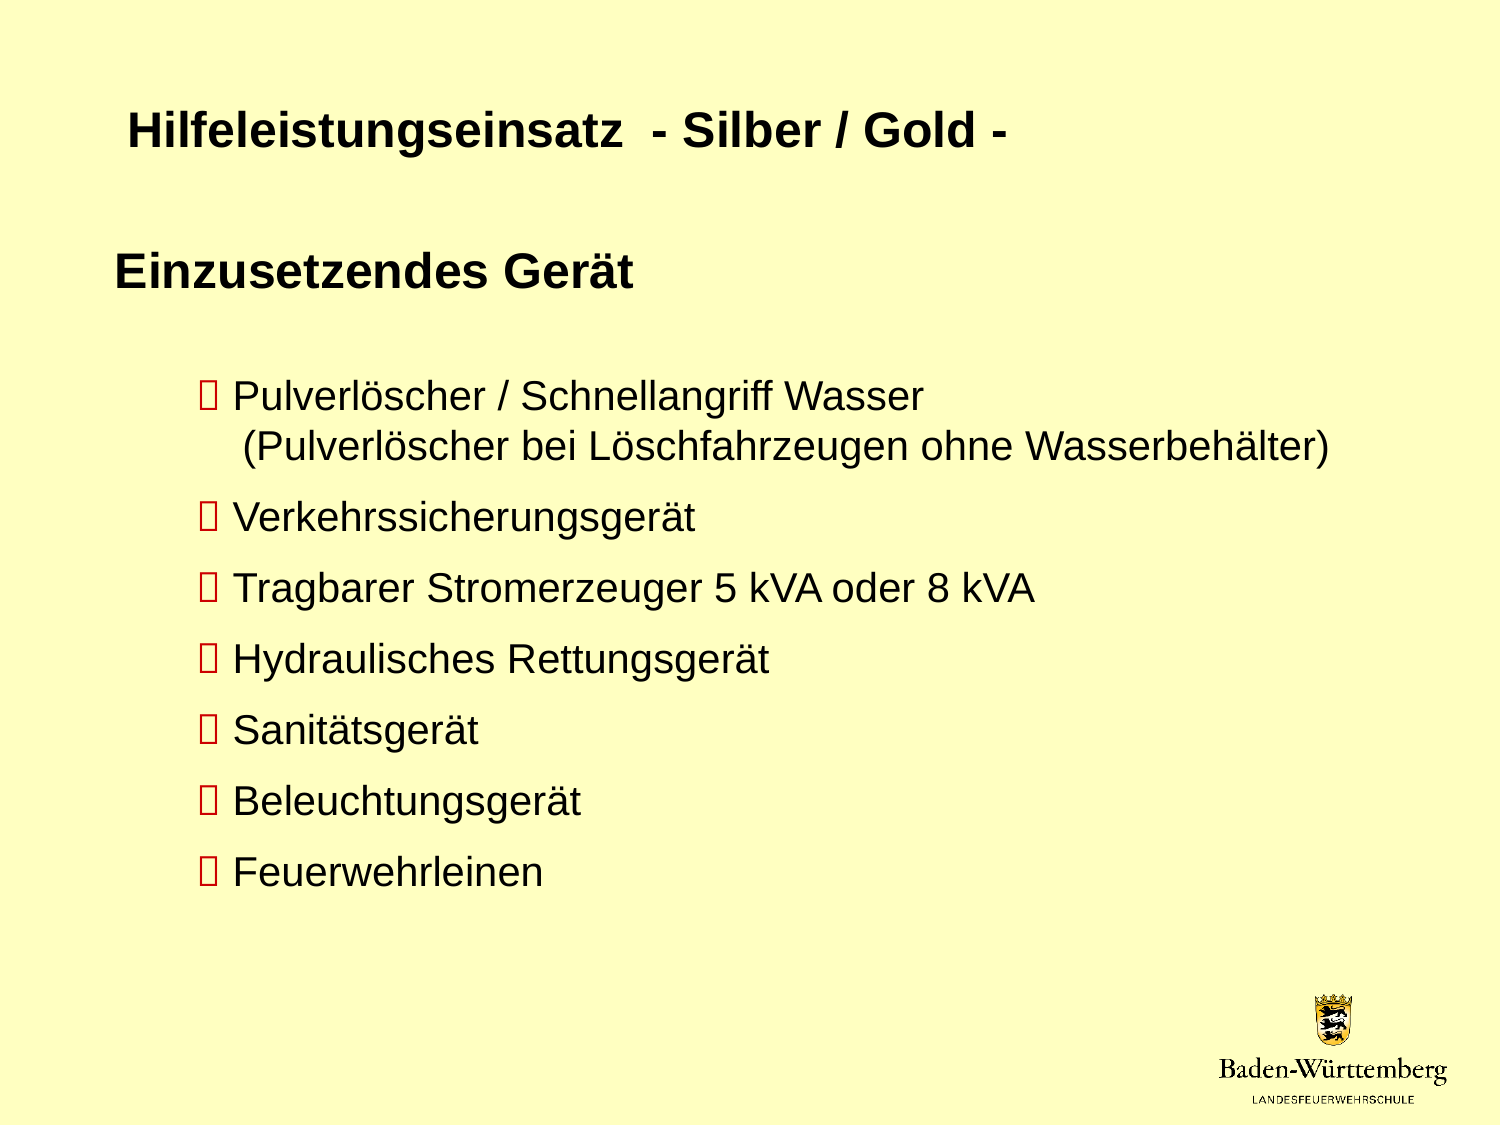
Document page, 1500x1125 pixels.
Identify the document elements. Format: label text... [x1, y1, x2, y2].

text_box  Pulverlöscher / Schnellangriff Wasser (Pulverlöscher bei Löschfahrzeugen ohne Wasserbehälter)  Verkehrssicherungsgerät  Tragbarer Stromerzeuger 5 kVA oder 8 kVA  Hydraulisches Rettungsgerät  Sanitätsgerät  Beleuchtungsgerät  Feuerwehrleinen [181, 361, 1351, 902]
picture [1219, 992, 1447, 1106]
text_box Einzusetzendes Gerät [100, 230, 656, 306]
text_box Hilfeleistungseinsatz - Silber / Gold - [112, 90, 1152, 165]
